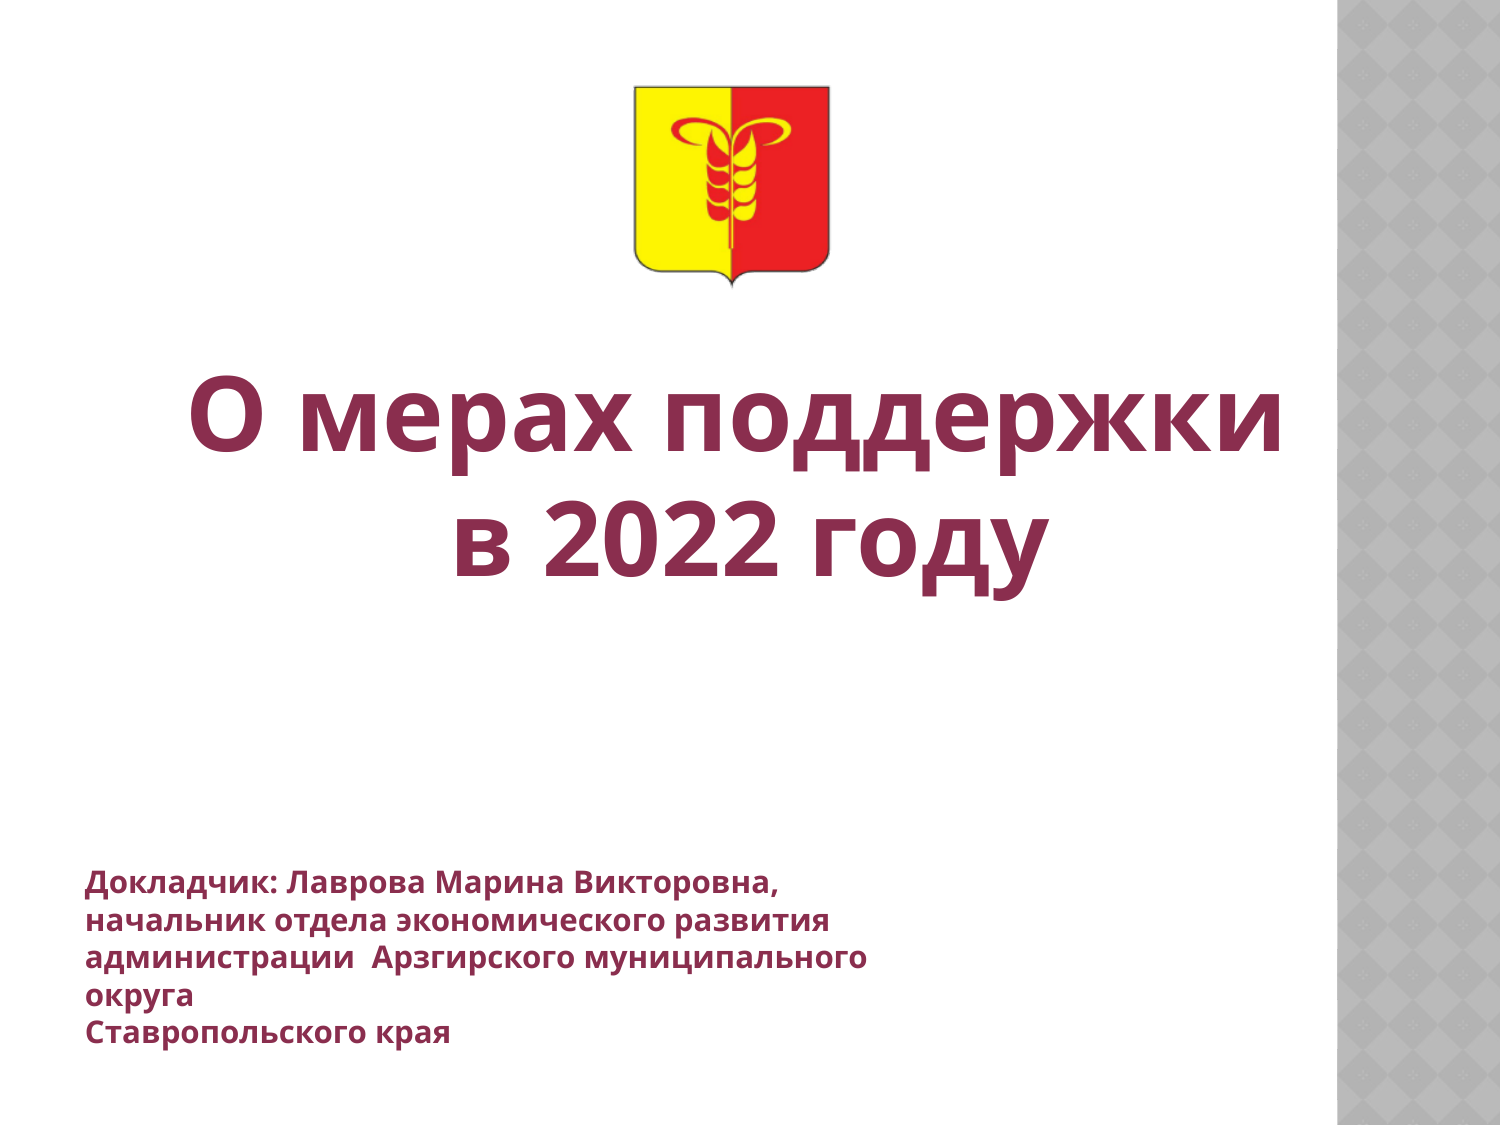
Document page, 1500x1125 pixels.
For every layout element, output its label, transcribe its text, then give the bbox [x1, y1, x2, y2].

text_box О мерах поддержки в 2022 году [23, 339, 1477, 605]
text_box Докладчик: Лаврова Марина Викторовна, начальник отдела экономического развития администрации Арзгирского муниципального округа Ставропольского края [70, 855, 950, 1058]
picture [620, 81, 845, 294]
